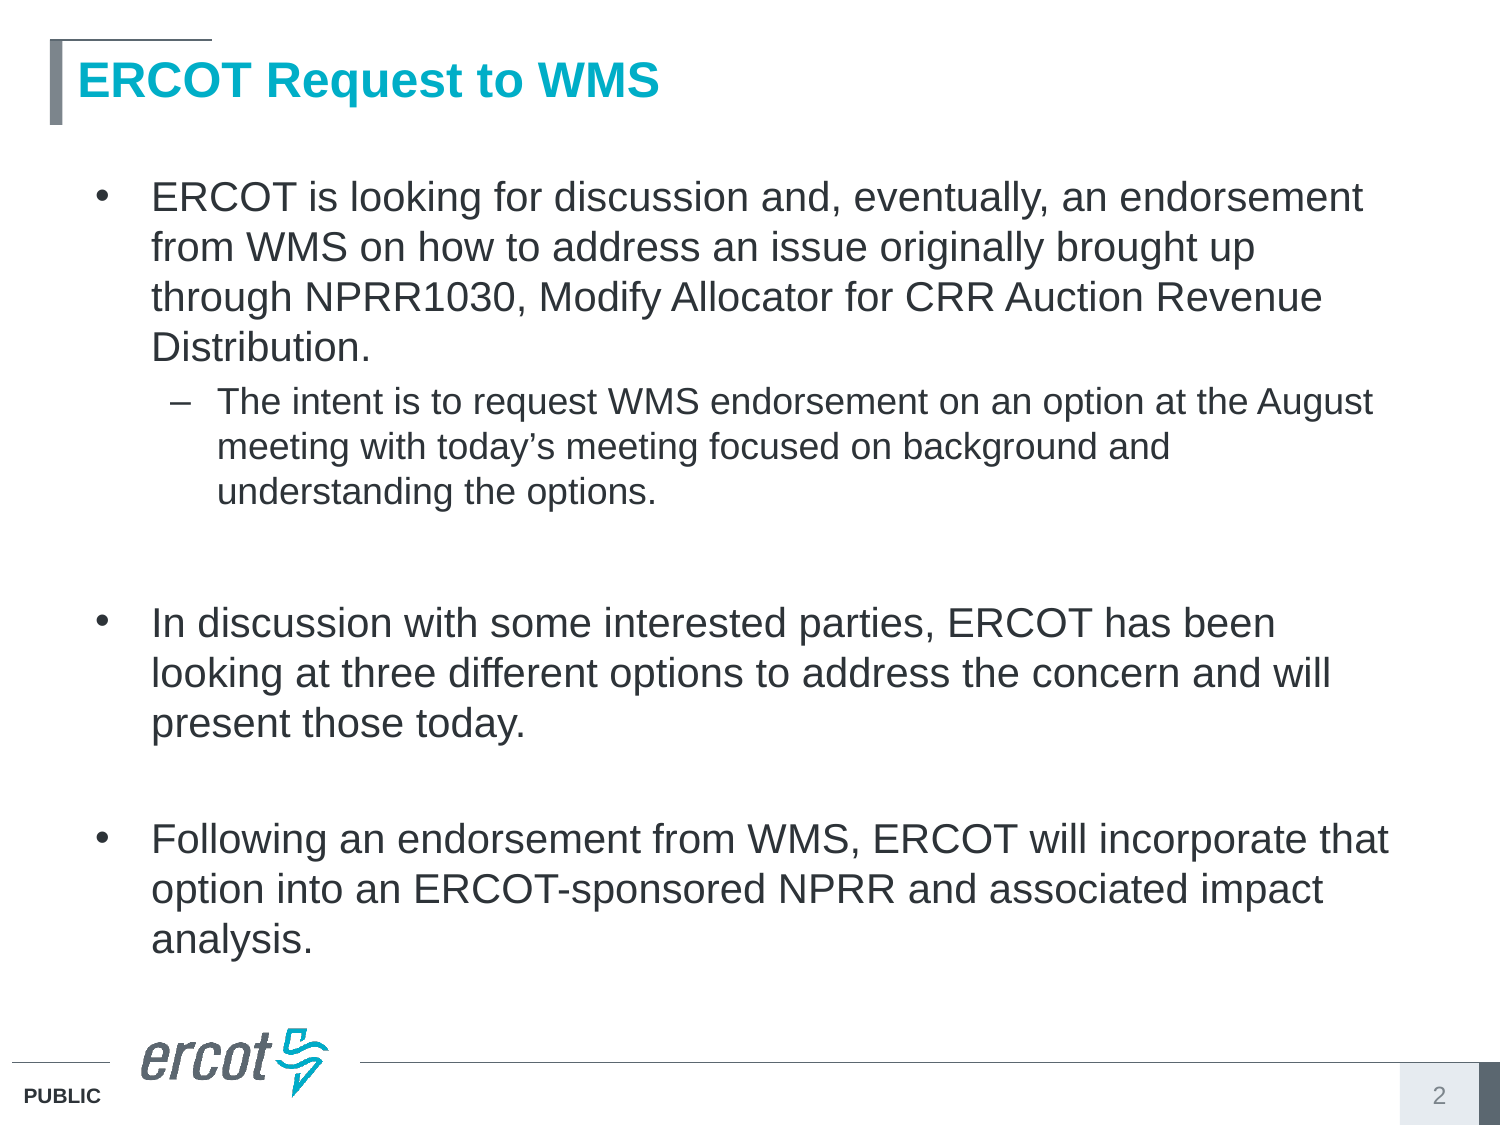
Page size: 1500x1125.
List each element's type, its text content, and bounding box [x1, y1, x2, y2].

picture [137, 1024, 332, 1100]
list ERCOT is looking for discussion and, eventually, an endorsement from WMS on how to address an issue originally brought up through NPRR1030, Modify Allocator for CRR Auction Revenue Distribution. The intent is to request WMS endorsement on an option at the August meeting with today’s meeting focused on background and understanding the options. In discussion with some interested parties, ERCOT has been looking at three different options to address the concern and will present those today. Following an endorsement from WMS, ERCOT will incorporate that option into an ERCOT-sponsored NPRR and associated impact analysis. [50, 125, 1450, 992]
slide_number 2 [1400, 1076, 1480, 1113]
title ERCOT Request to WMS [62, 39, 1450, 125]
